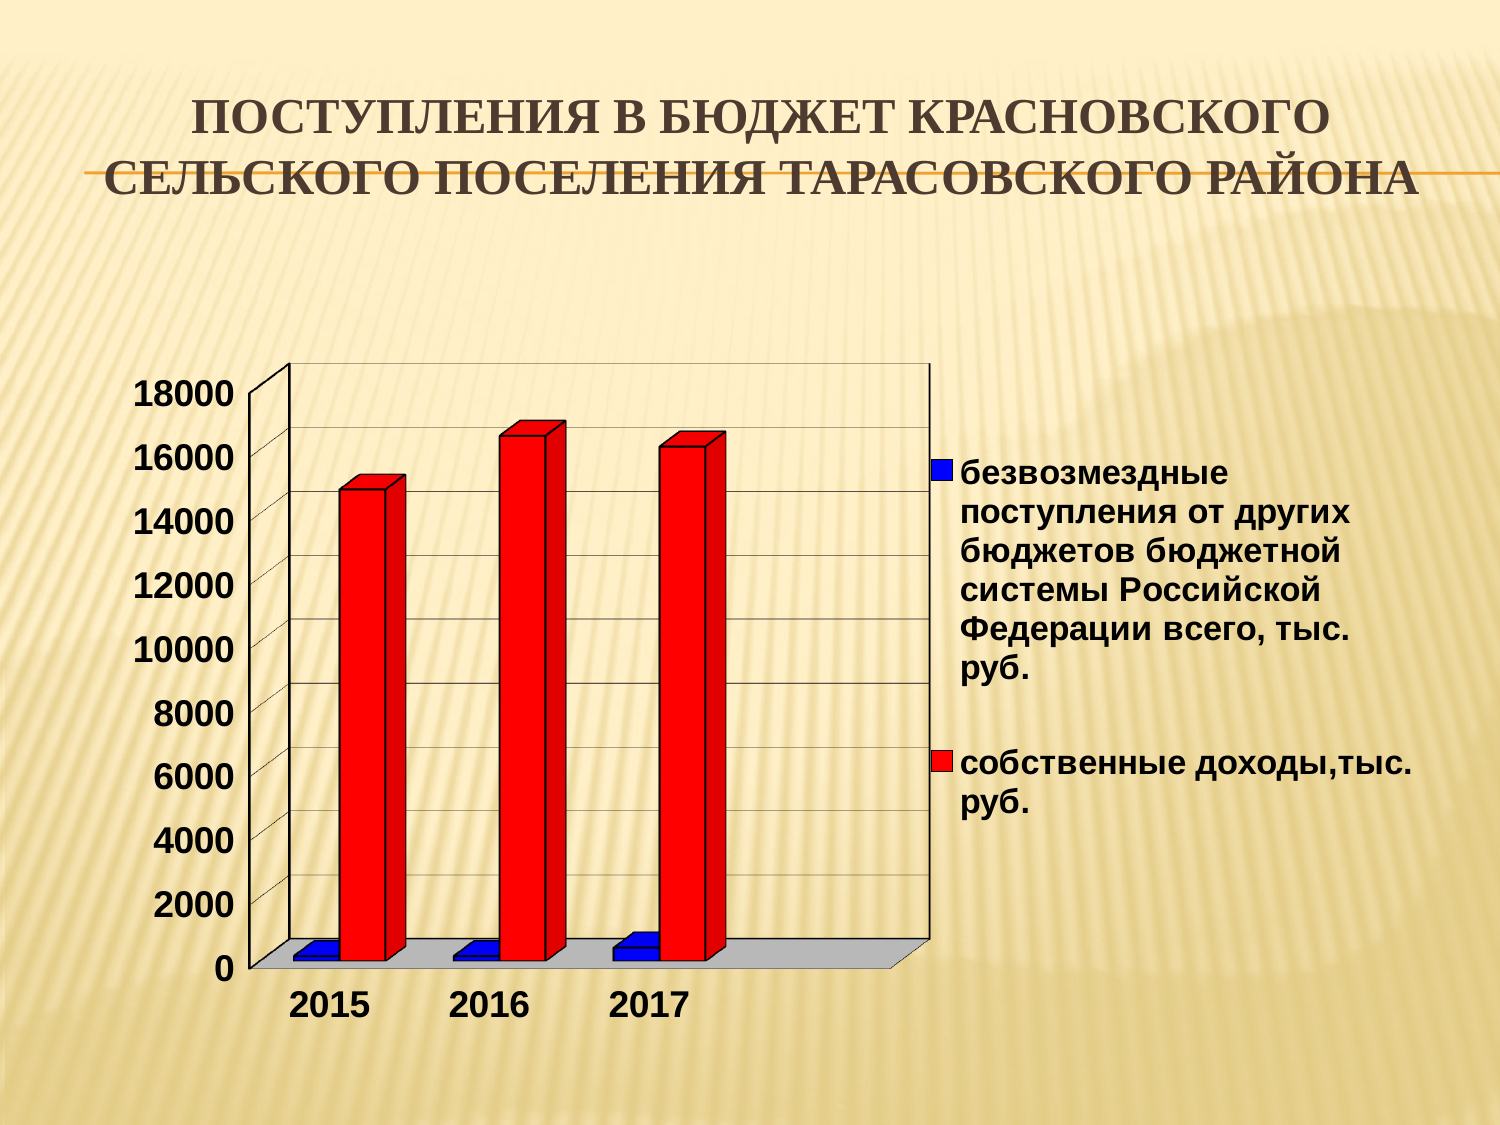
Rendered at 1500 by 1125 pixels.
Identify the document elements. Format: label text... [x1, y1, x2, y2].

title Поступления в бюджет КРАСНОВСКОГО СЕЛЬСКОГО ПОСЕЛЕНИЯ Тарасовского района [49, 75, 1475, 213]
chart [101, 326, 1433, 1053]
